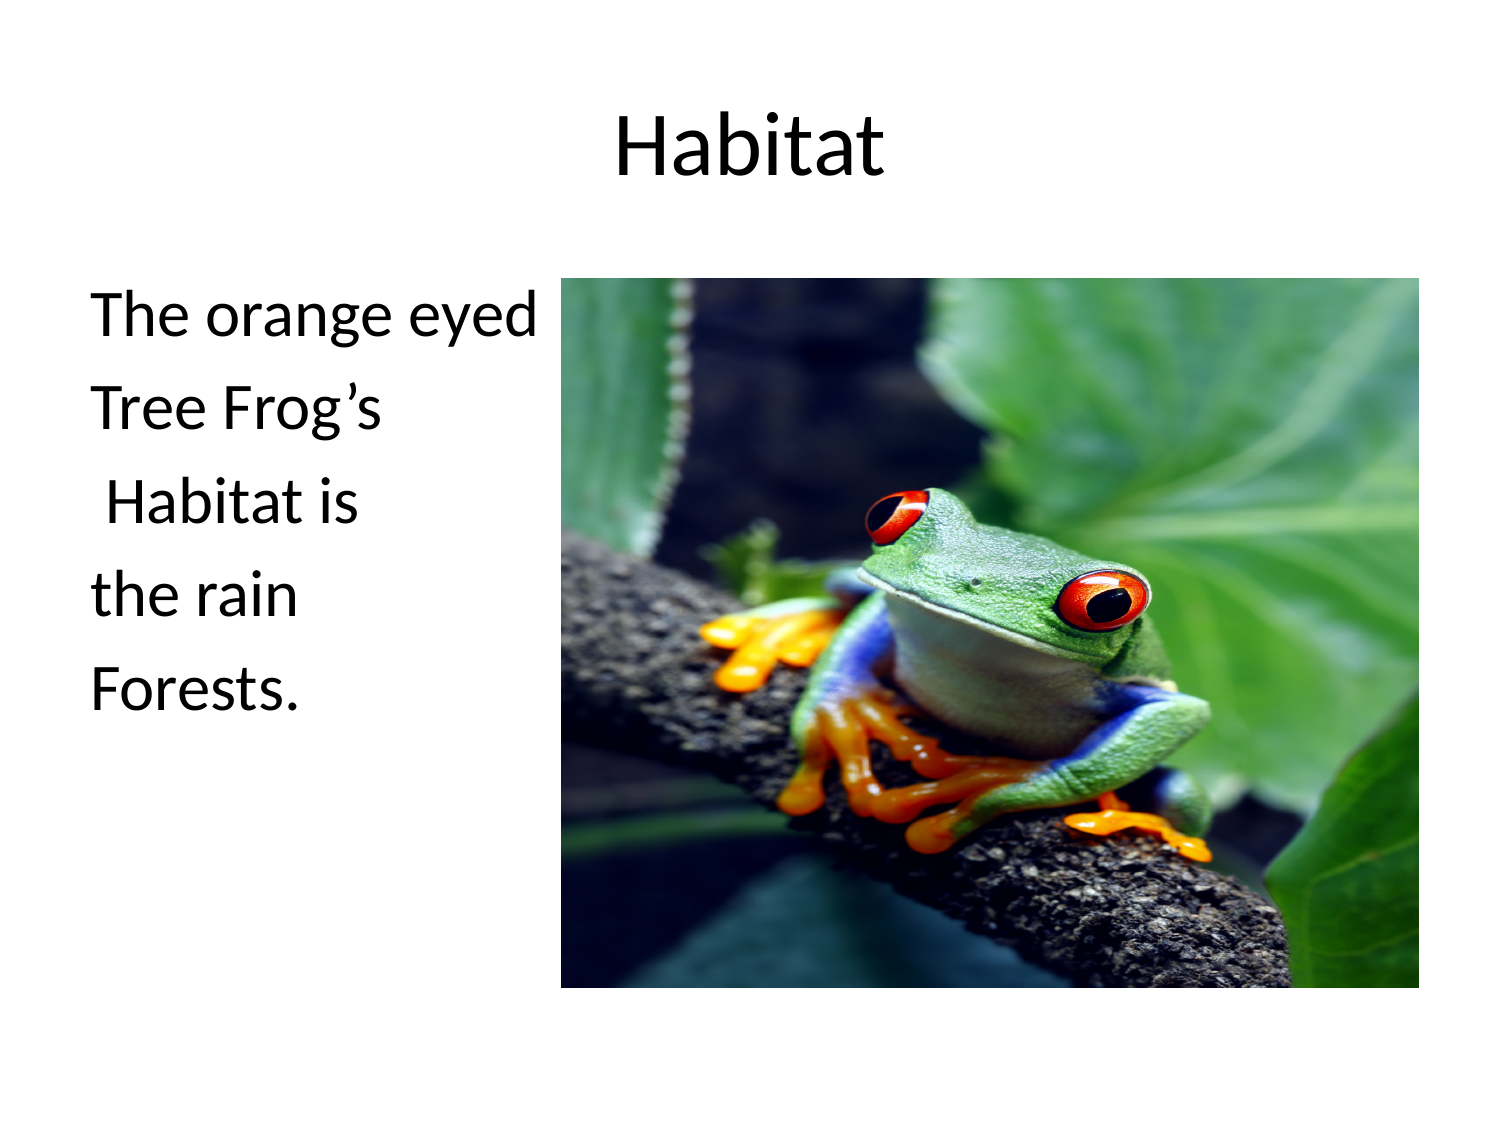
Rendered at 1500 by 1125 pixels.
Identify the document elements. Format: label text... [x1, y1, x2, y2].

title Habitat [75, 45, 1425, 233]
list The orange eyed Tree Frog’s Habitat is the rain Forests. [75, 262, 1425, 1005]
picture [560, 278, 1419, 988]
